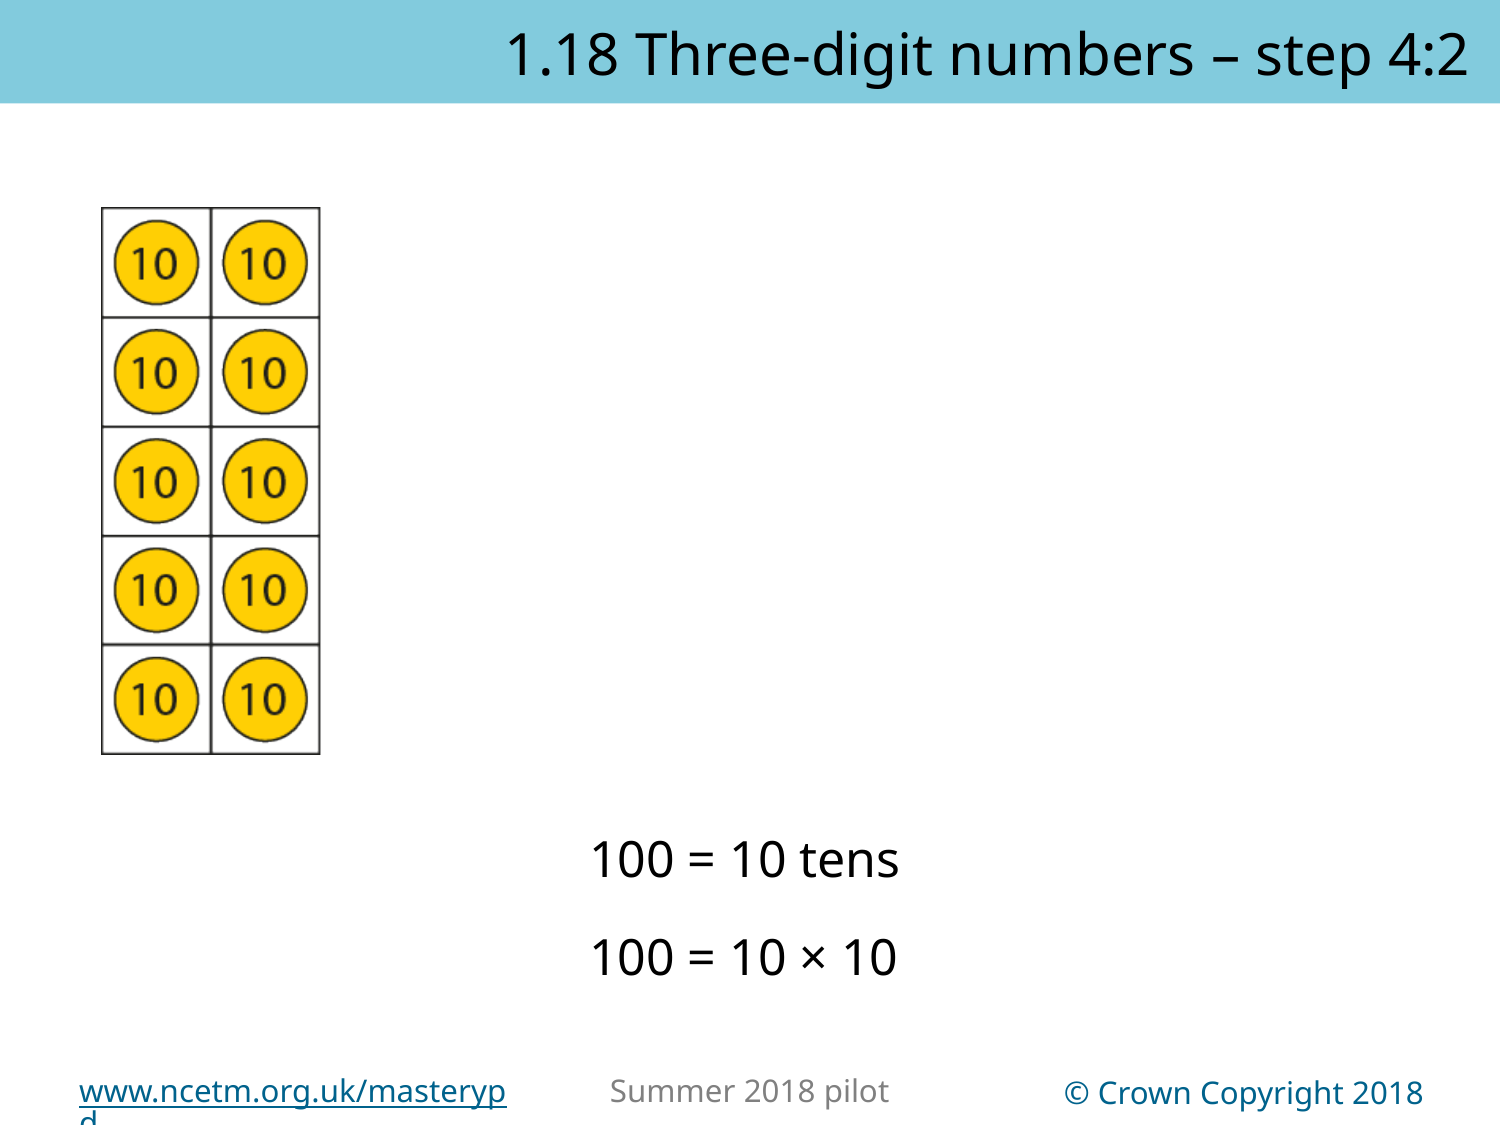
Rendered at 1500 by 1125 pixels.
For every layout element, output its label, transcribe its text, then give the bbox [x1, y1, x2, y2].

text_box 100 = 10 × 10 [574, 918, 1033, 994]
list 1.18 Three-digit numbers – step 4:2 [0, 0, 1500, 104]
text_box 100 = 10 tens [574, 819, 1033, 895]
picture [101, 207, 1399, 756]
